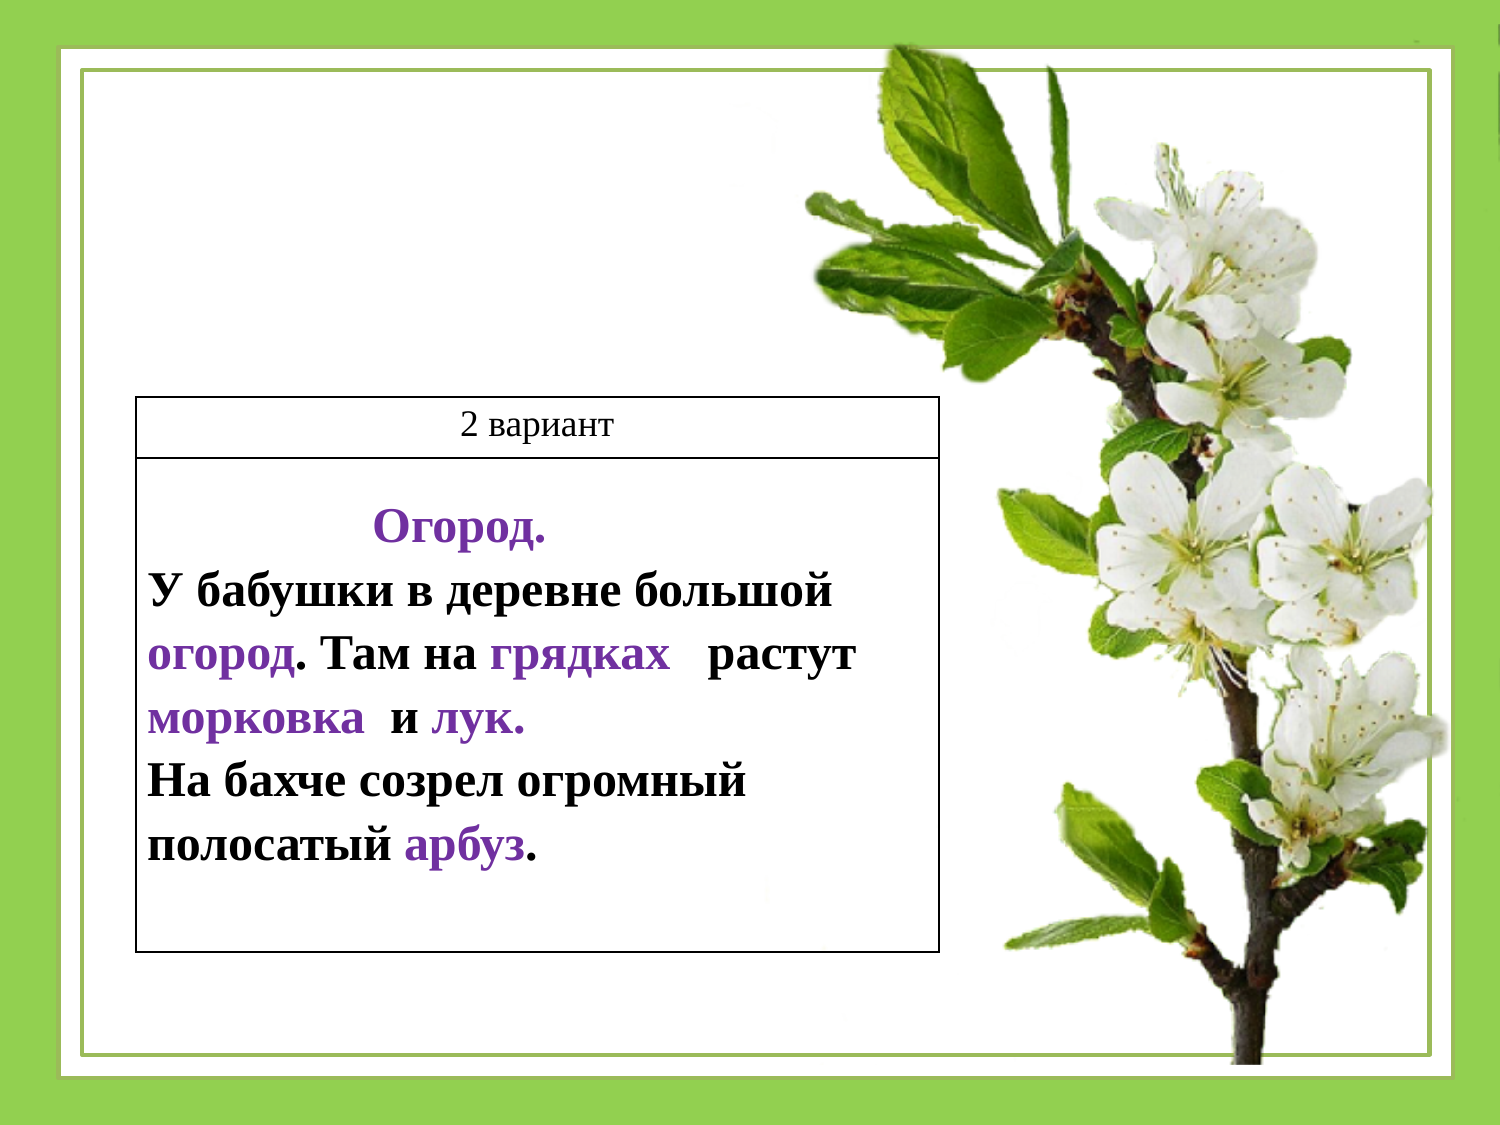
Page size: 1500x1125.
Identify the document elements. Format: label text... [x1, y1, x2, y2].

table_header 2 вариант [137, 398, 938, 457]
picture [729, 25, 1499, 1064]
table_cell Огород. У бабушки в деревне большой огород. Там на грядках растут морковка и лук. На бахче созрел огромный полосатый арбуз. [137, 459, 938, 951]
